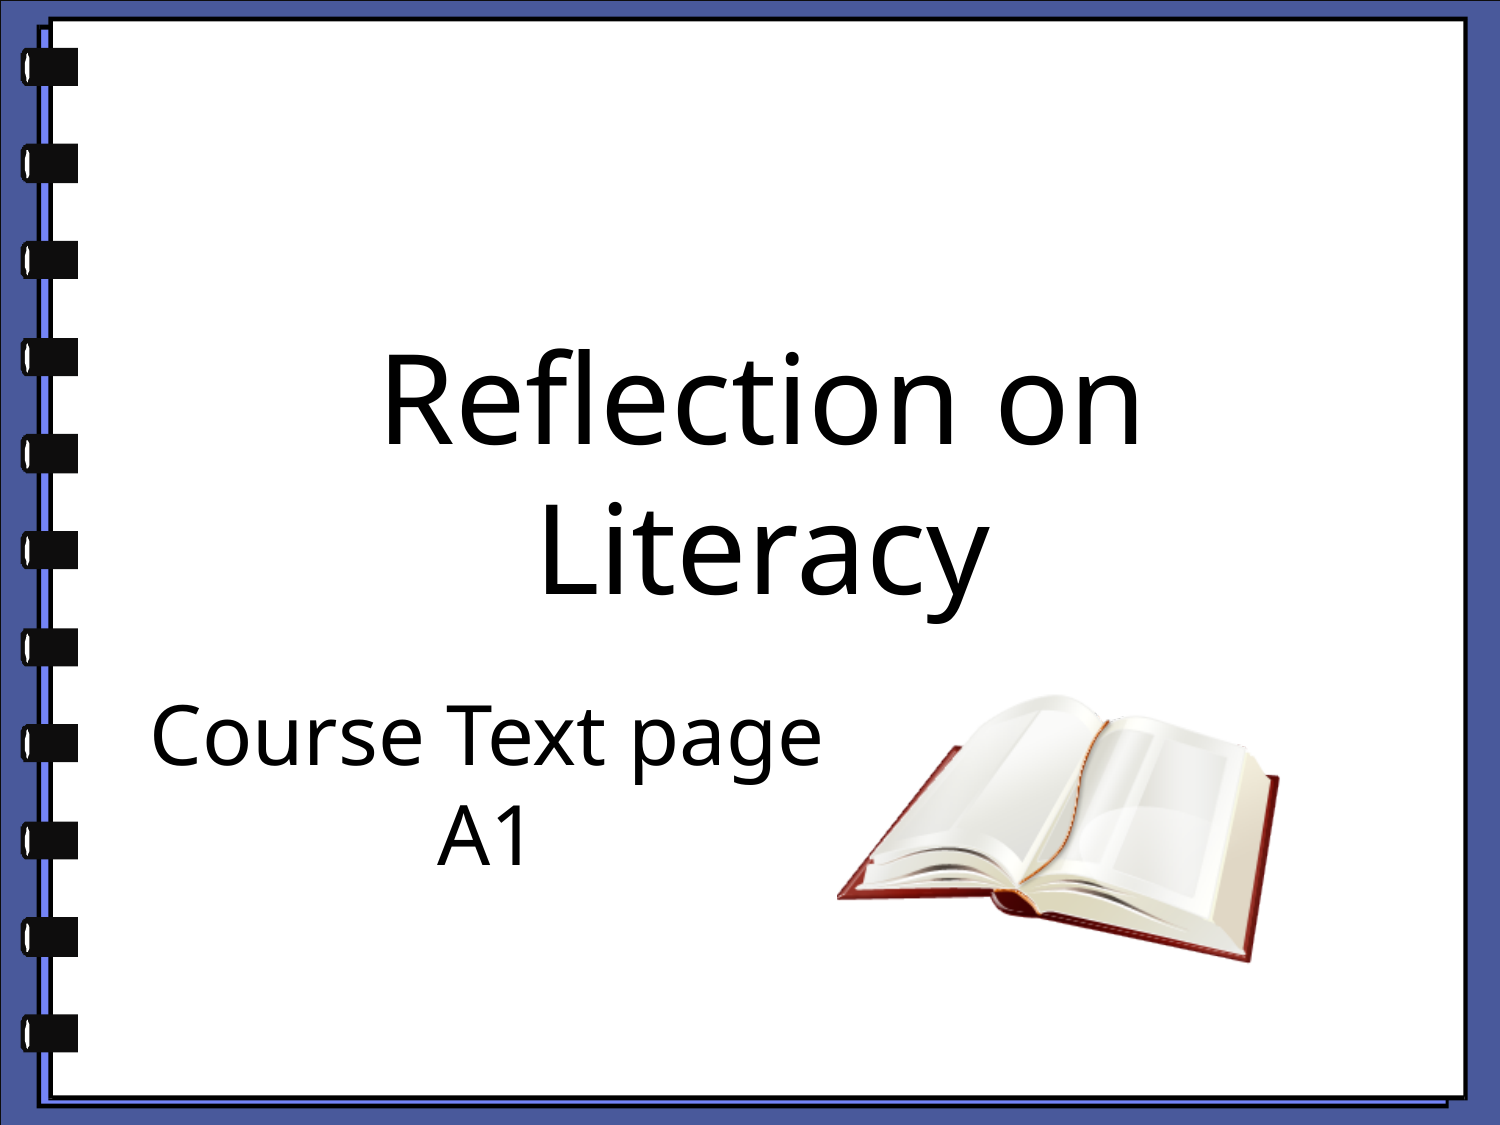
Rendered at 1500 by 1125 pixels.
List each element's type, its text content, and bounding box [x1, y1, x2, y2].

picture [837, 587, 1288, 1038]
text_box Reflection on Literacy [262, 312, 1263, 628]
text_box Course Text page A1 [74, 675, 832, 800]
